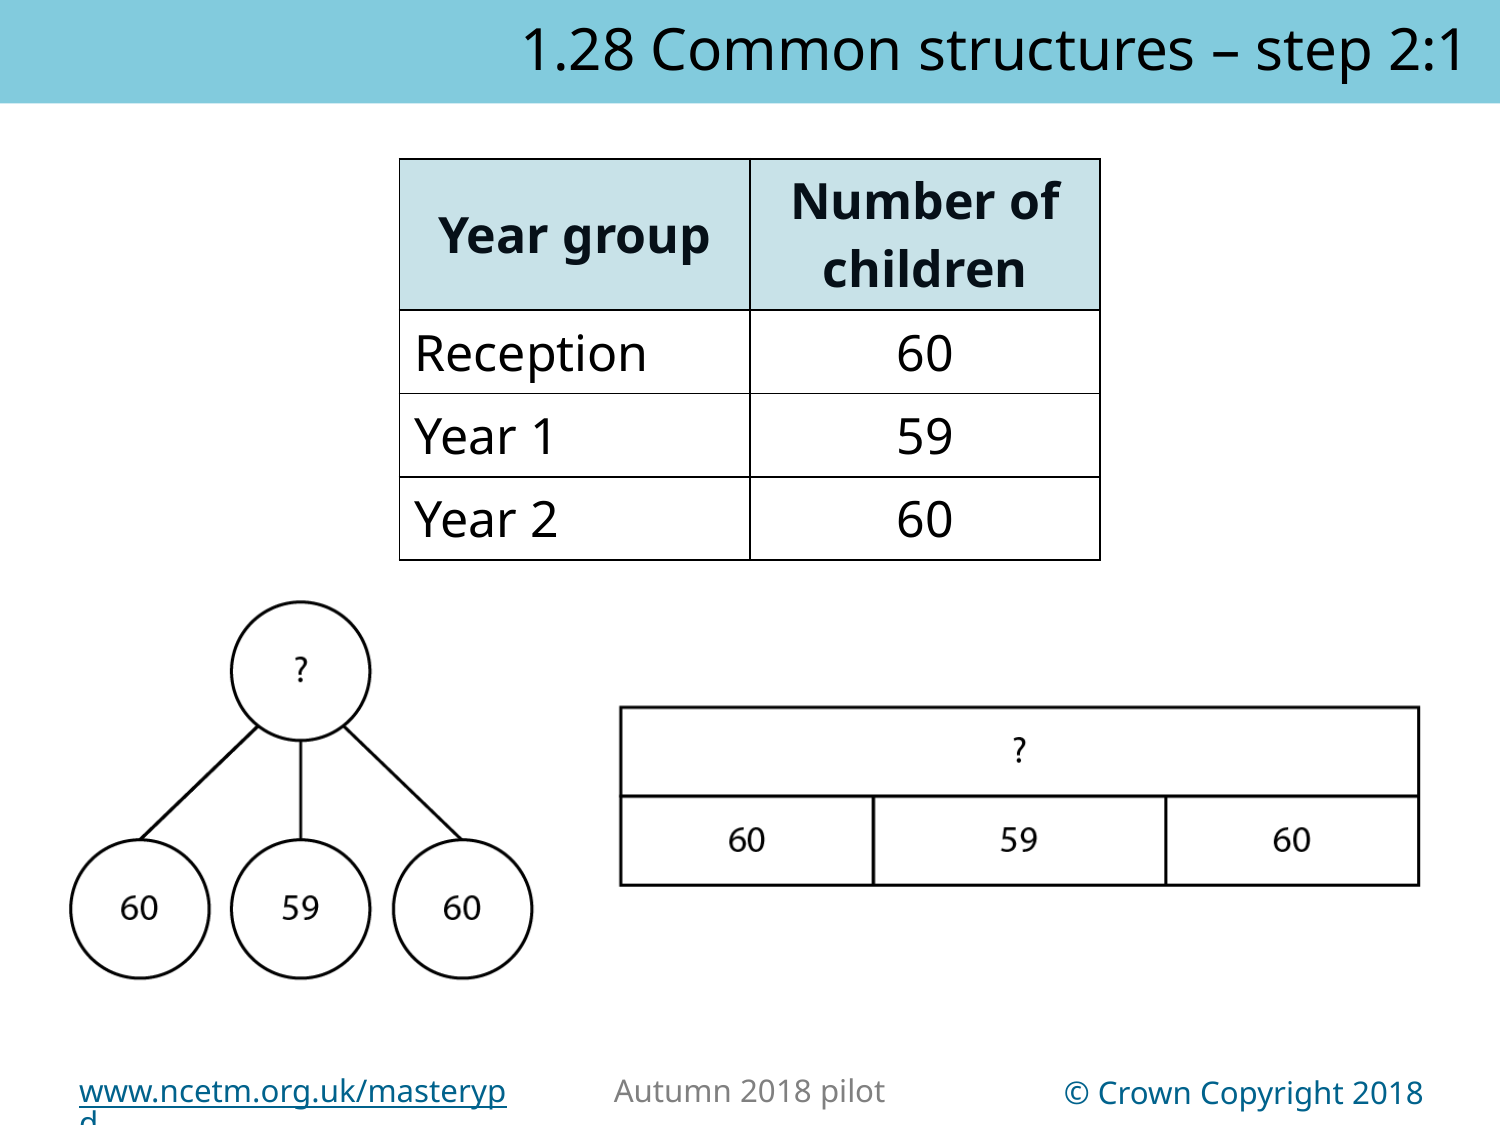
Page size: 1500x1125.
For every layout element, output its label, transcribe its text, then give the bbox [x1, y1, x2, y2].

table_cell Reception [400, 311, 749, 393]
table_cell 59 [751, 394, 1099, 476]
table_cell 60 [751, 478, 1099, 559]
table_header Number of children [751, 160, 1099, 309]
table_cell Year 1 [400, 394, 749, 476]
table_header Year group [400, 160, 749, 309]
table_cell 60 [751, 311, 1099, 393]
table_cell Year 2 [400, 478, 749, 559]
picture [584, 692, 1454, 897]
picture [27, 588, 566, 1004]
list 1.28 Common structures – step 2:1 [0, 0, 1500, 104]
